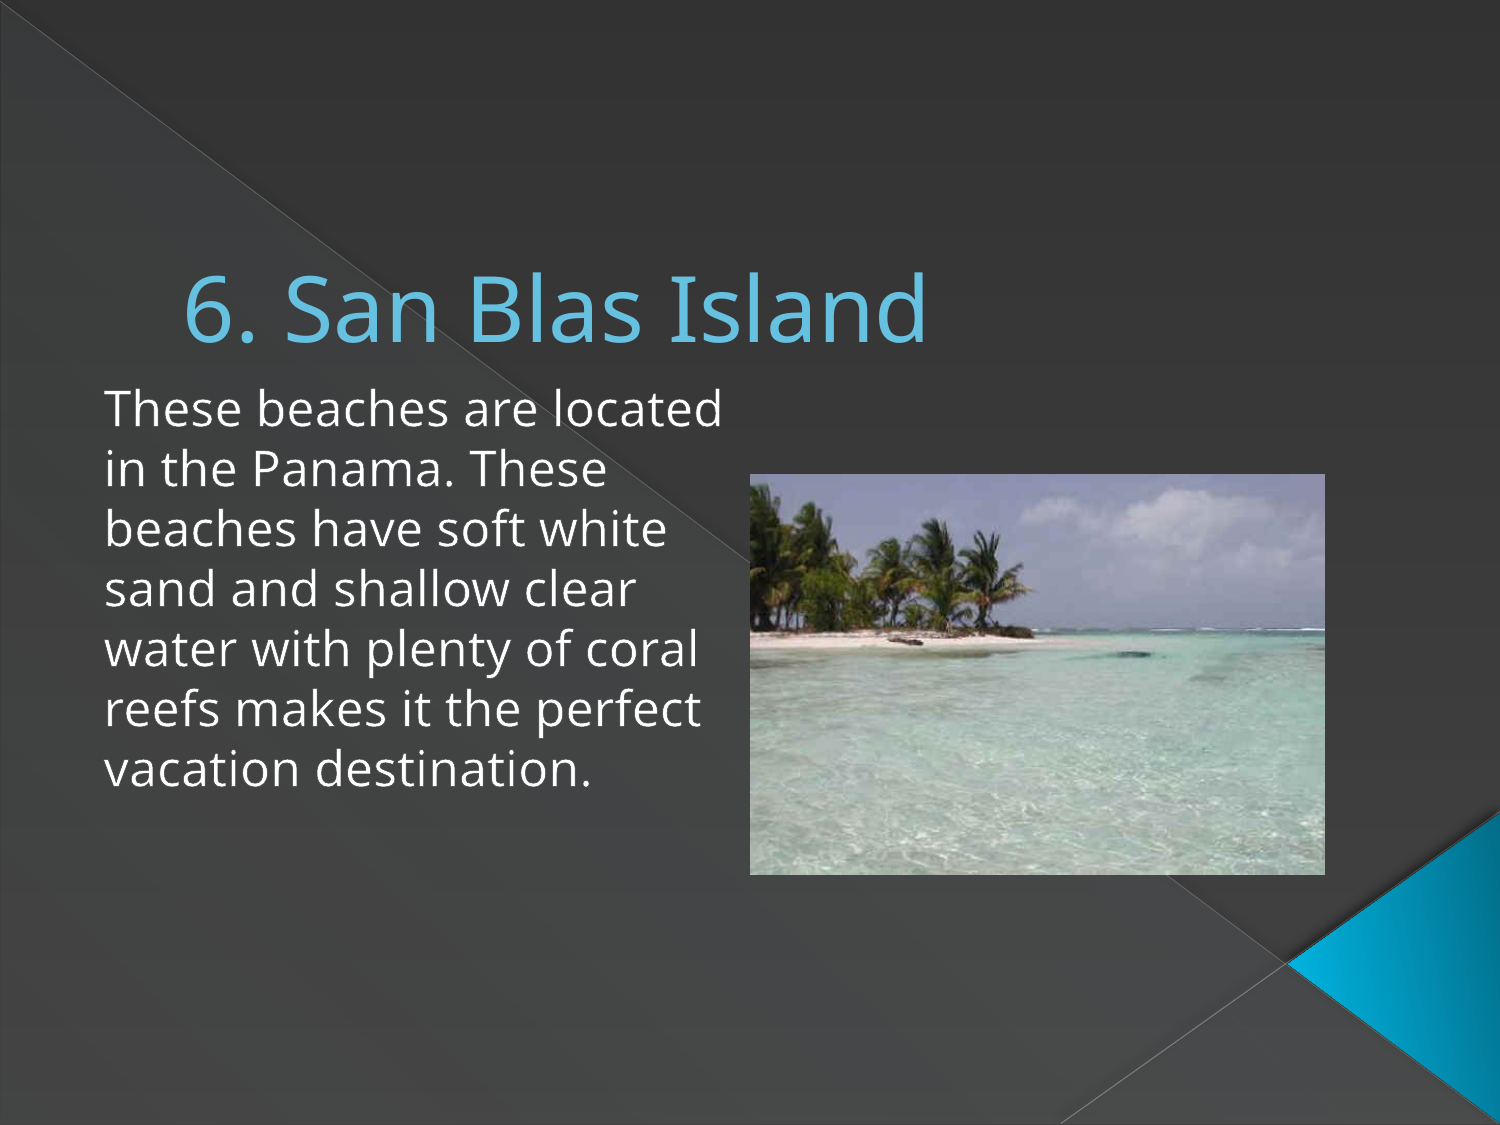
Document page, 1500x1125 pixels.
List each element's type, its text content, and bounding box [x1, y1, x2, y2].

subtitle These beaches are located in the Panama. These beaches have soft white sand and shallow clear water with plenty of coral reefs makes it the perfect vacation destination. [88, 369, 1412, 1050]
picture [749, 474, 1326, 876]
title 6. San Blas Island [88, 127, 1412, 369]
